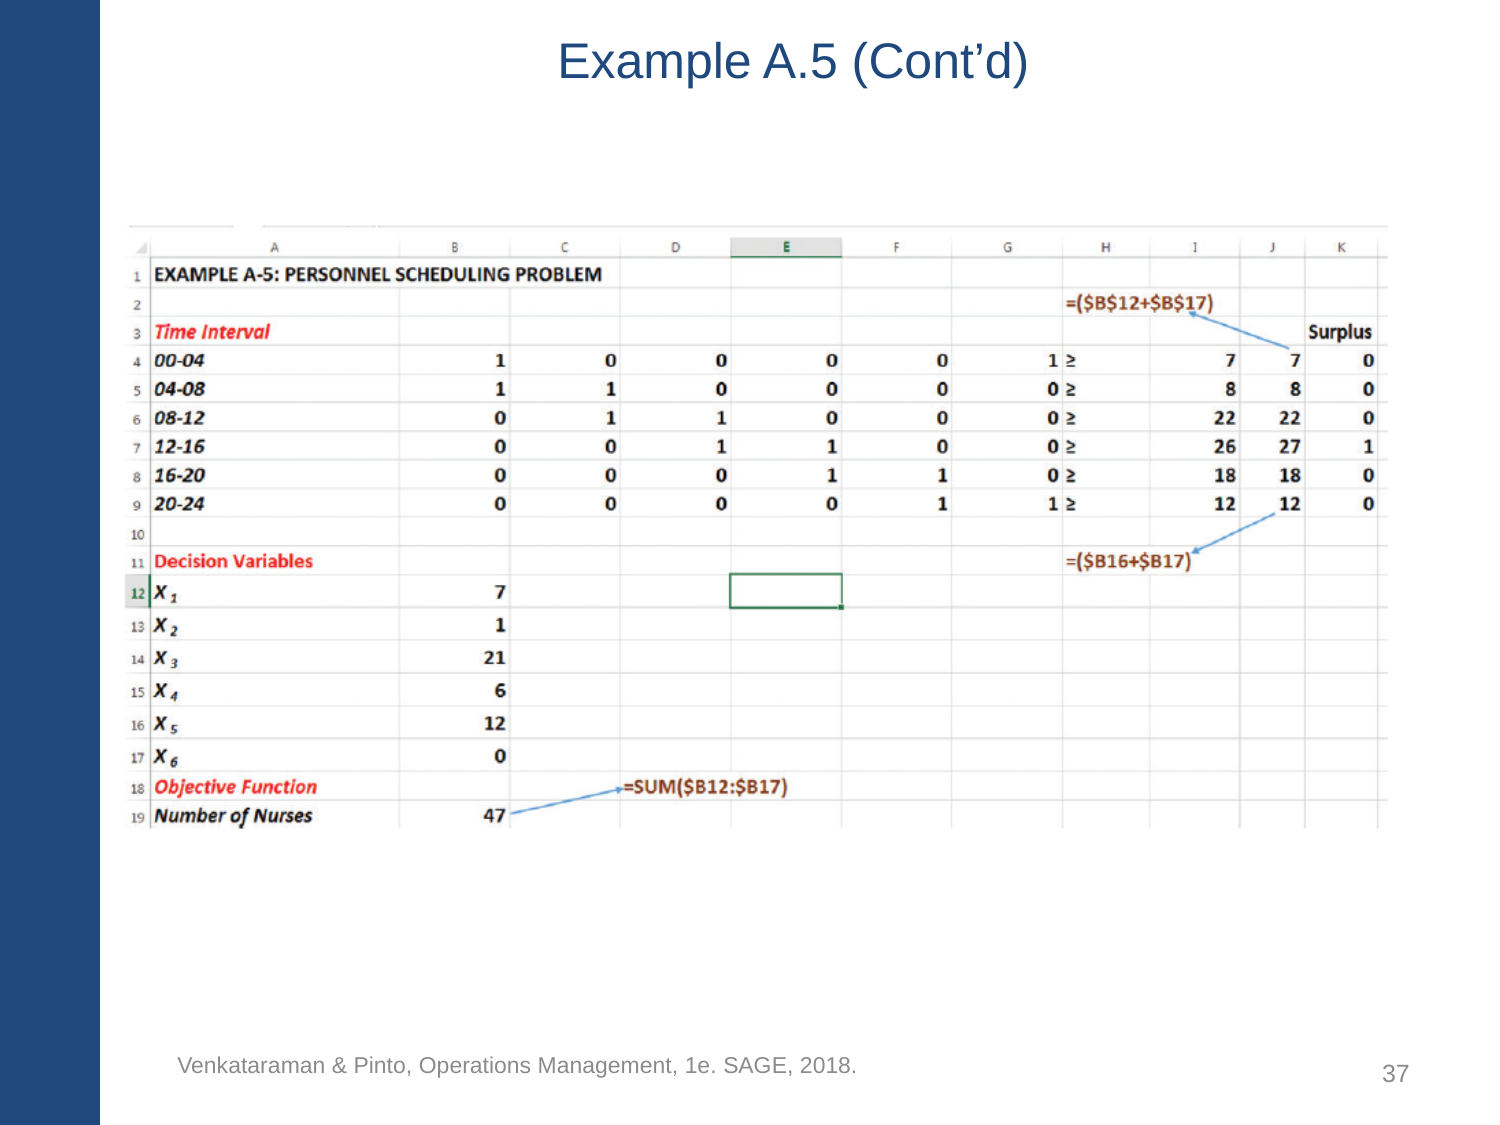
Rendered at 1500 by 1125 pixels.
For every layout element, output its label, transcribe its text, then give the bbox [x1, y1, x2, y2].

footer Venkataraman & Pinto, Operations Management, 1e. SAGE, 2018. [162, 1042, 1313, 1103]
slide_number 37 [1350, 1042, 1425, 1103]
title Example A.5 (Cont’d) [162, 5, 1425, 113]
picture [116, 212, 1488, 903]
